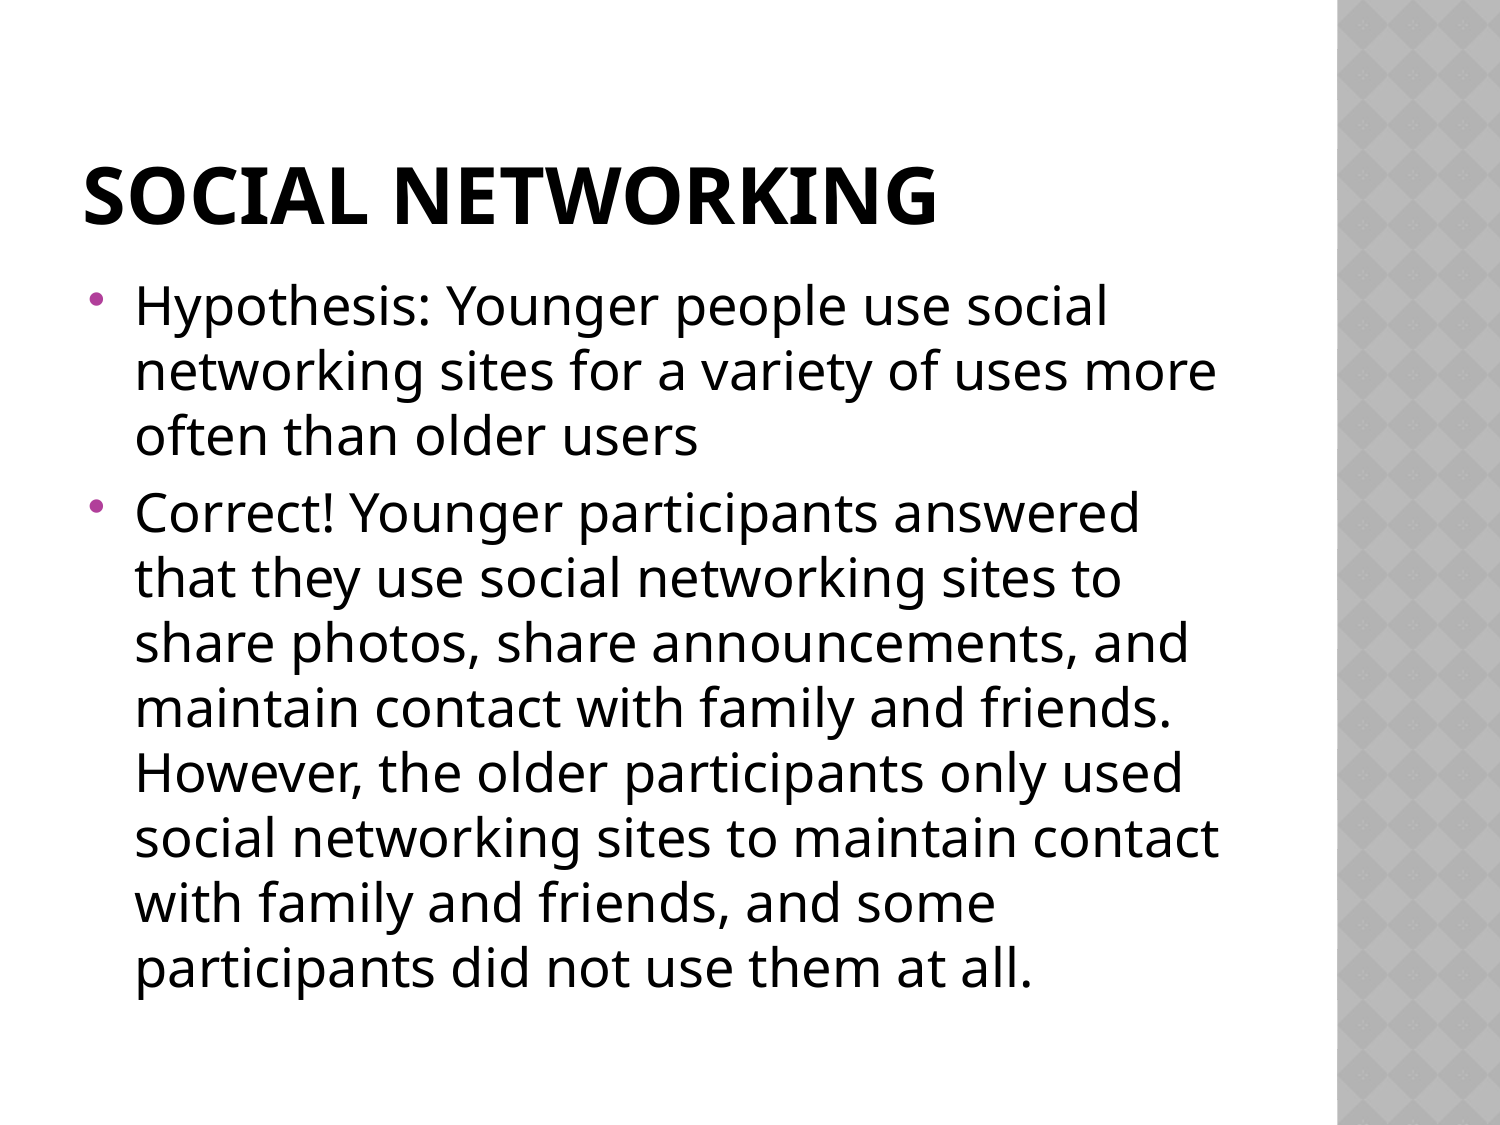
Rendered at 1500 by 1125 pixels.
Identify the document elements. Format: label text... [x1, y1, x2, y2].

list Hypothesis: Younger people use social networking sites for a variety of uses more often than older users Correct! Younger participants answered that they use social networking sites to share photos, share announcements, and maintain contact with family and friends. However, the older participants only used social networking sites to maintain contact with family and friends, and some participants did not use them at all. [75, 264, 1263, 1059]
title Social networking [75, 52, 1263, 240]
